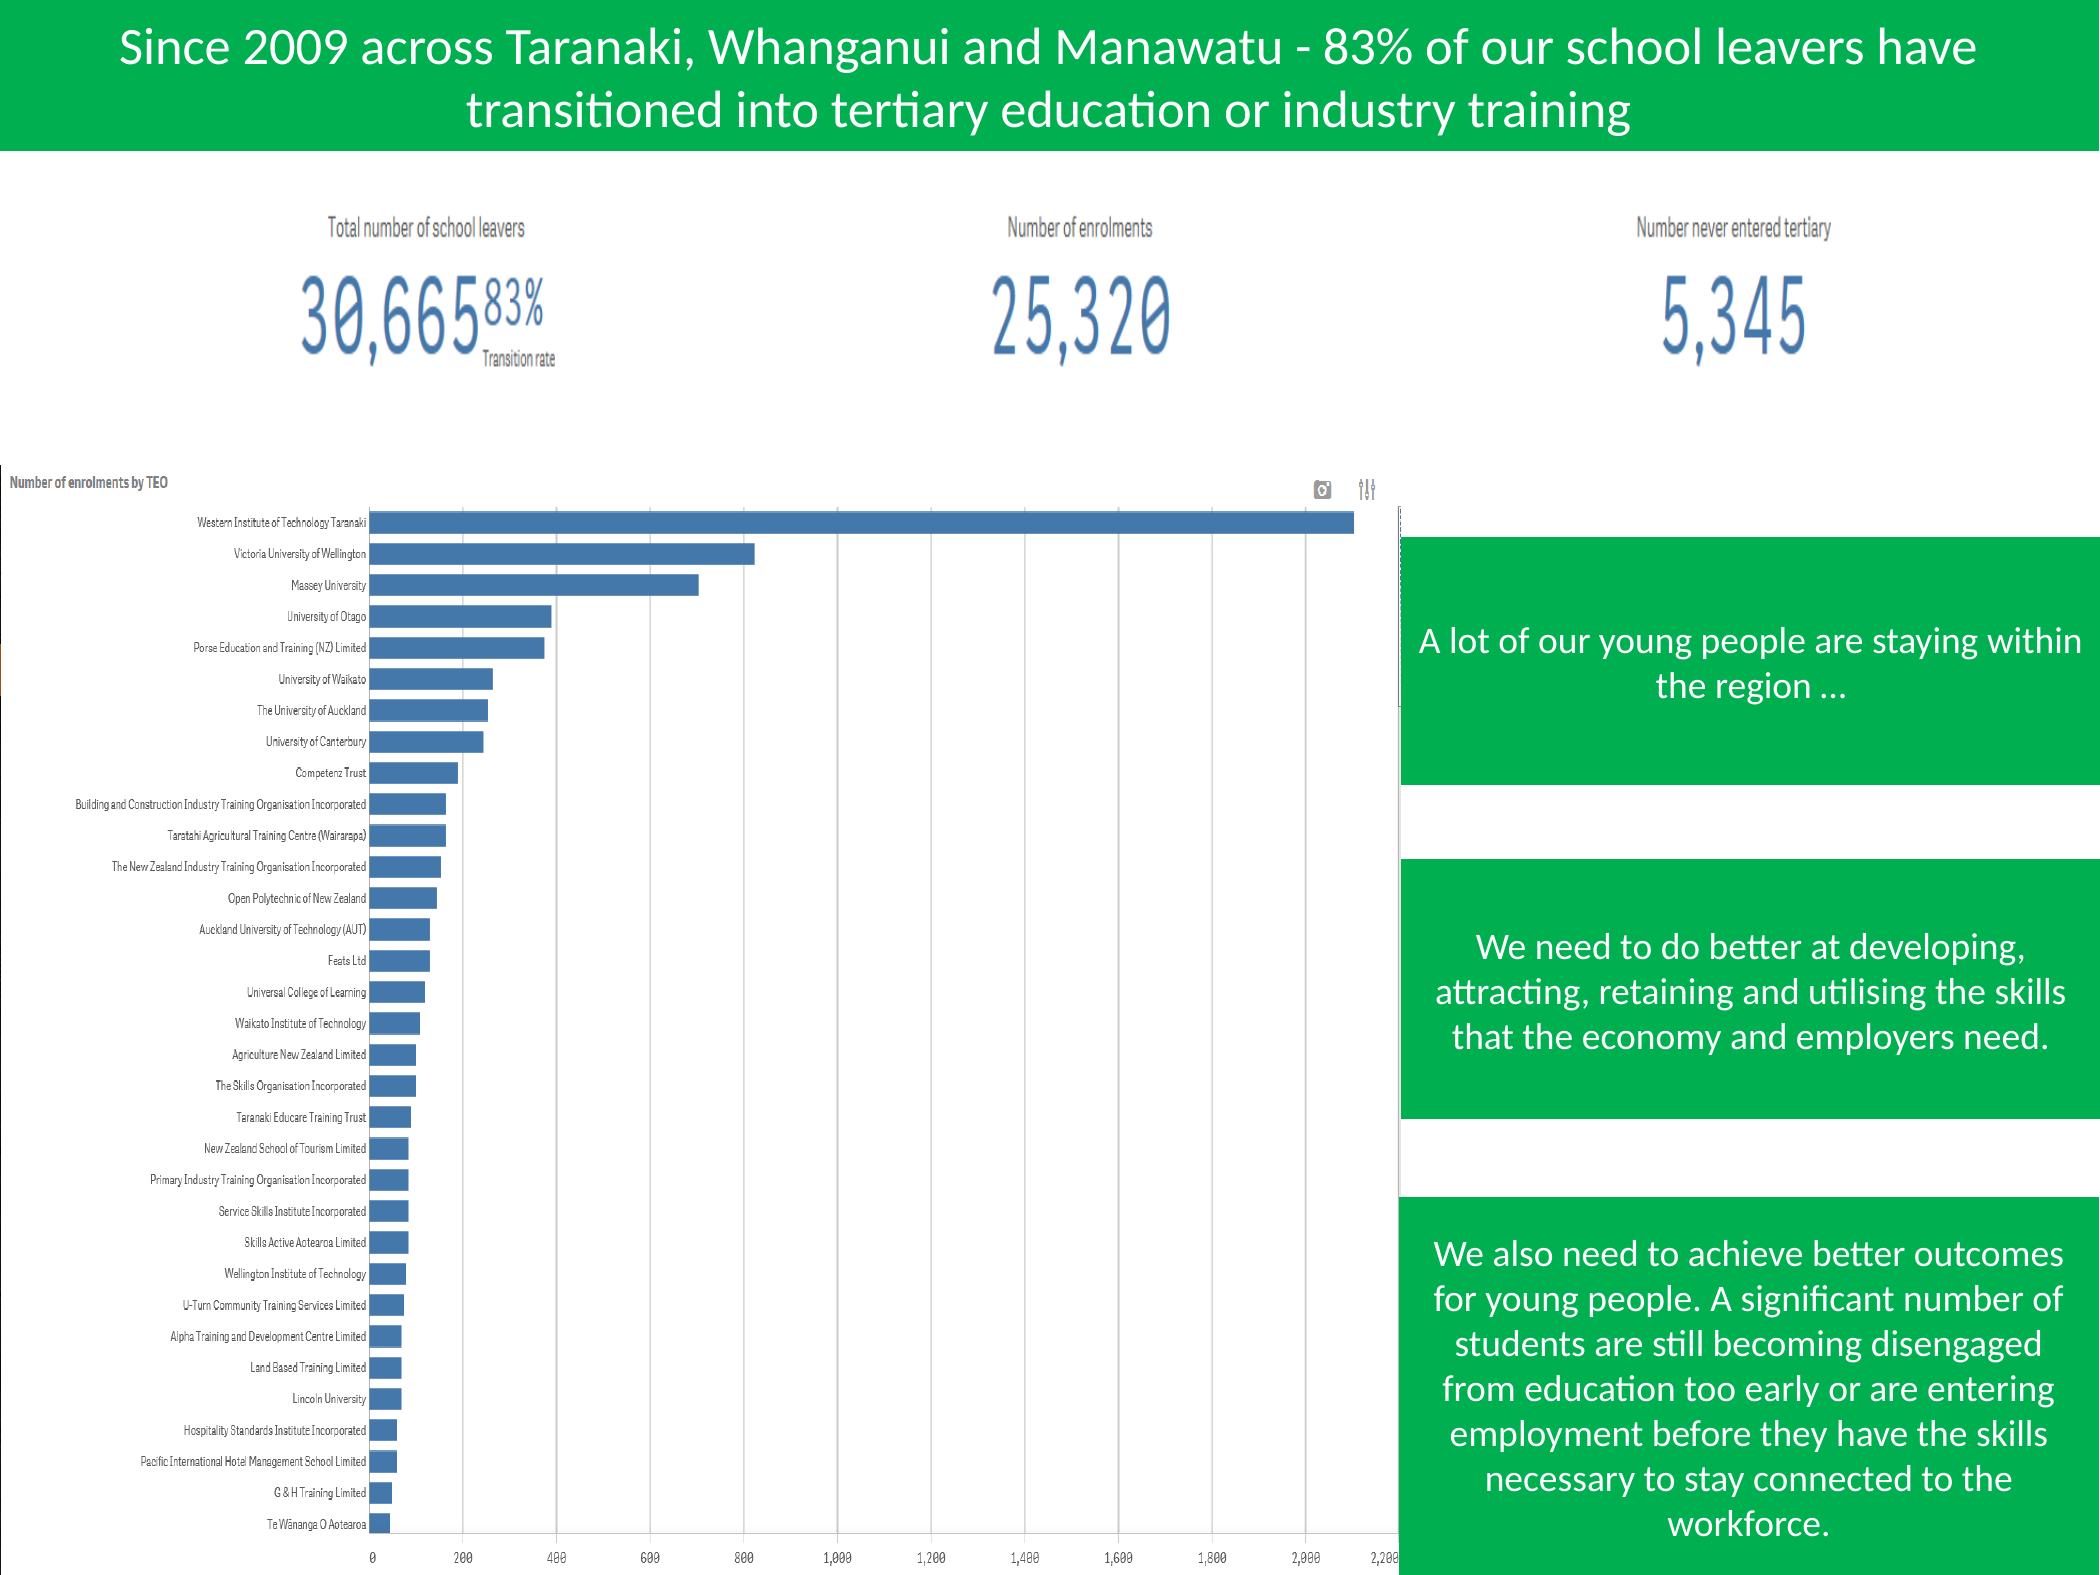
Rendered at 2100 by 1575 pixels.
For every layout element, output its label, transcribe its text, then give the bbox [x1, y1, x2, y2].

text_box A lot of our young people are staying within the region … [1401, 537, 2100, 785]
text_box Since 2009 across Taranaki, Whanganui and Manawatu - 83% of our school leavers have transitioned into tertiary education or industry training [0, 0, 2099, 151]
text_box We also need to achieve better outcomes for young people. A significant number of students are still becoming disengaged from education too early or are entering employment before they have the skills necessary to stay connected to the workforce. [1401, 1197, 2099, 1575]
picture [0, 465, 1401, 1575]
text_box We need to do better at developing, attracting, retaining and utilising the skills that the economy and employers need. [1401, 859, 2100, 1119]
picture [94, 149, 2065, 412]
